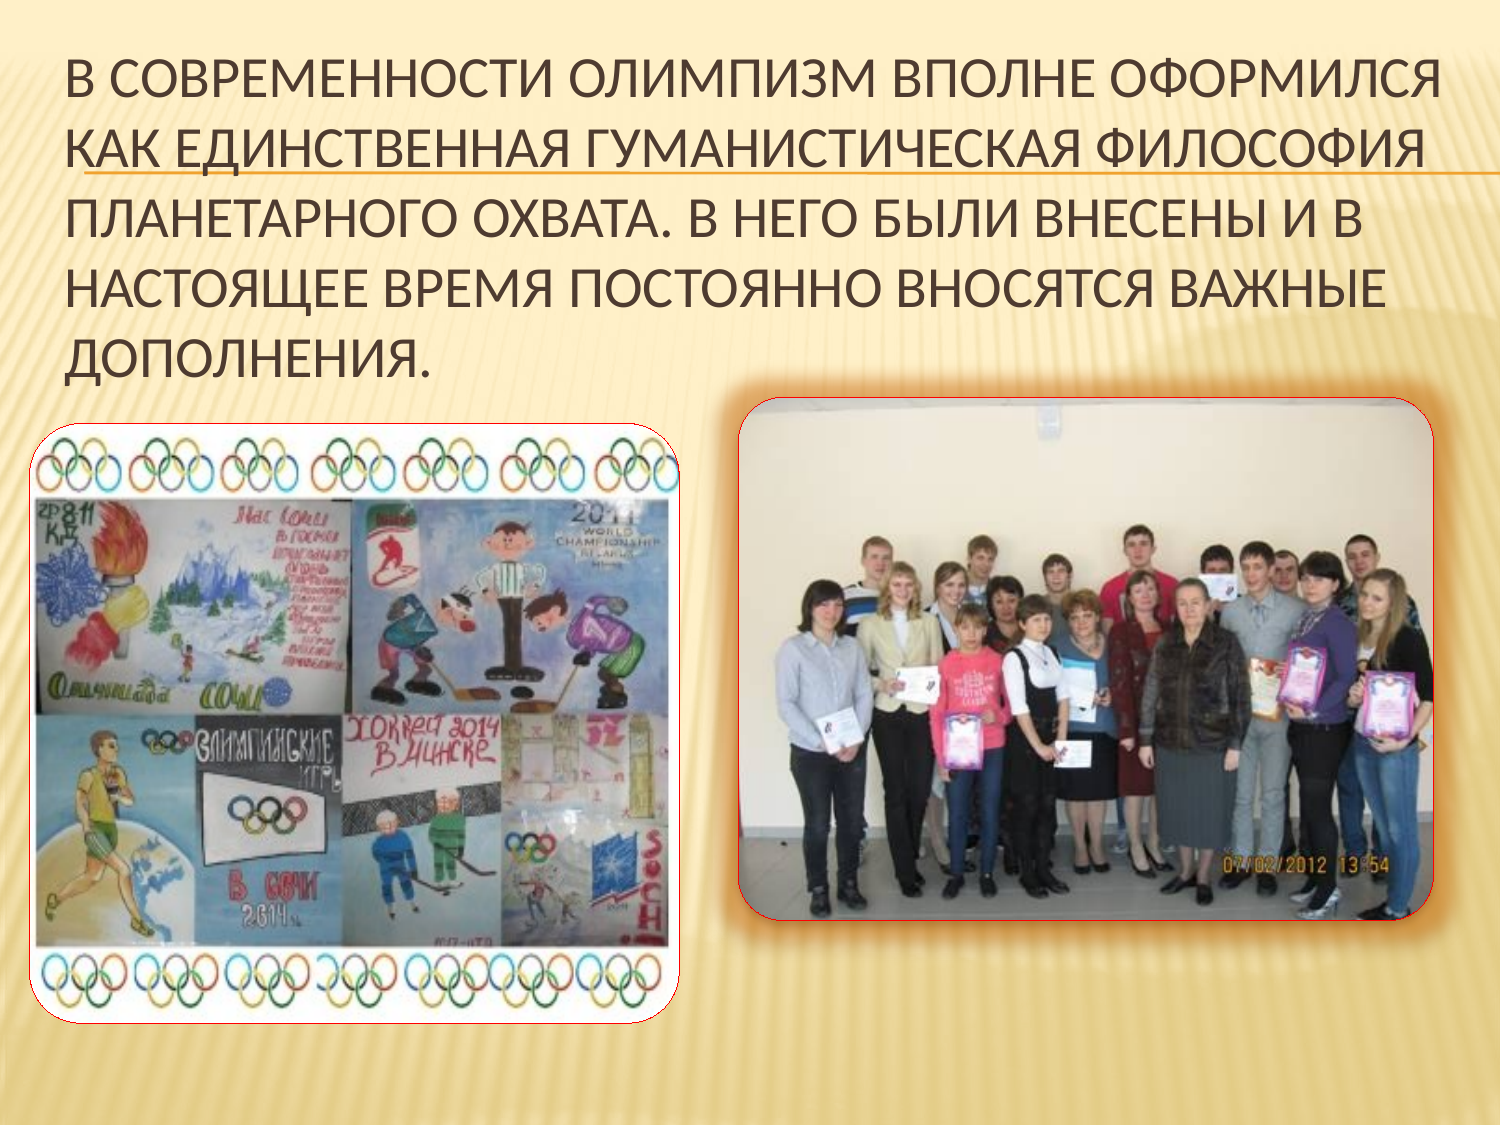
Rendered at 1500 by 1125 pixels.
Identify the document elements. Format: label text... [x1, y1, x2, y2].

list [29, 423, 680, 1024]
picture [737, 396, 1434, 921]
list [762, 338, 1475, 1038]
title В современности олимпизм вполне оформился как единственная гуманистическая философия планетарного охвата. В него были внесены и в настоящее время постоянно вносятся важные дополнения. [49, 75, 1475, 213]
